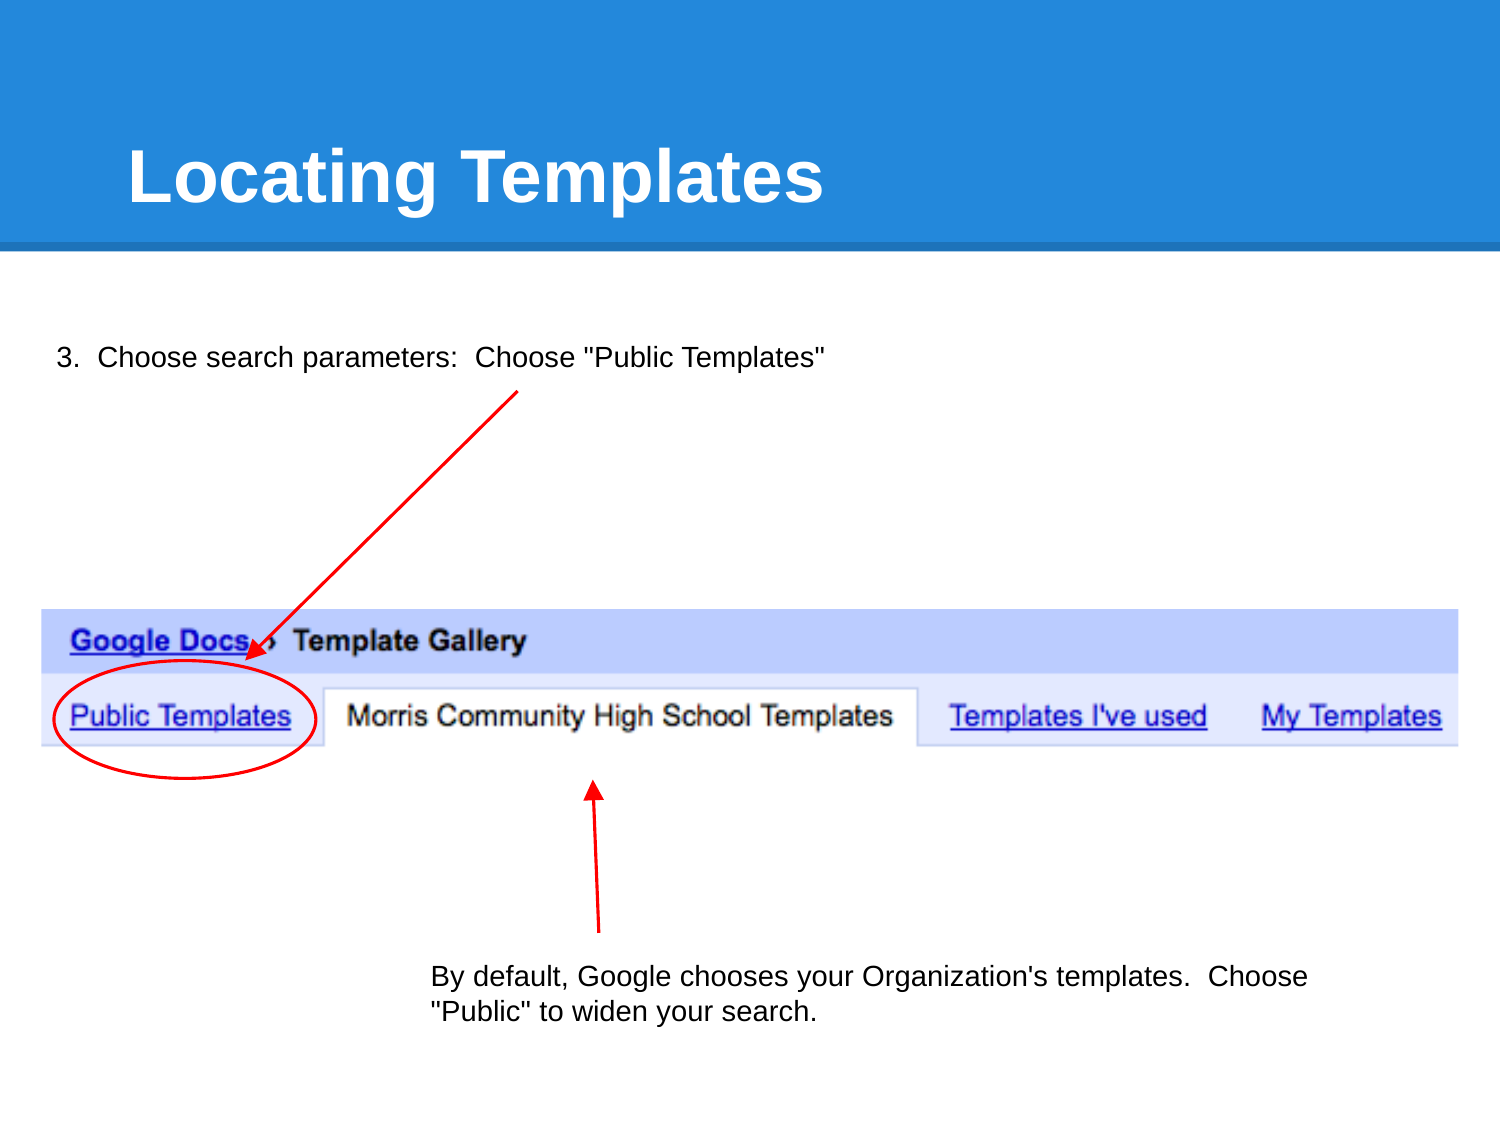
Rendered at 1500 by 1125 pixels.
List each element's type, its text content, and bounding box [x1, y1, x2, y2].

text_box [53, 660, 316, 779]
text_box [200, 609, 1459, 779]
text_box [244, 390, 518, 661]
title Locating Templates [75, 14, 1425, 233]
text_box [592, 779, 600, 934]
text_box By default, Google chooses your Organization's templates. Choose "Public" to widen your search. [415, 942, 1425, 1043]
text_box 3. Choose search parameters: Choose "Public Templates" [41, 323, 892, 389]
text_box [41, 609, 241, 779]
